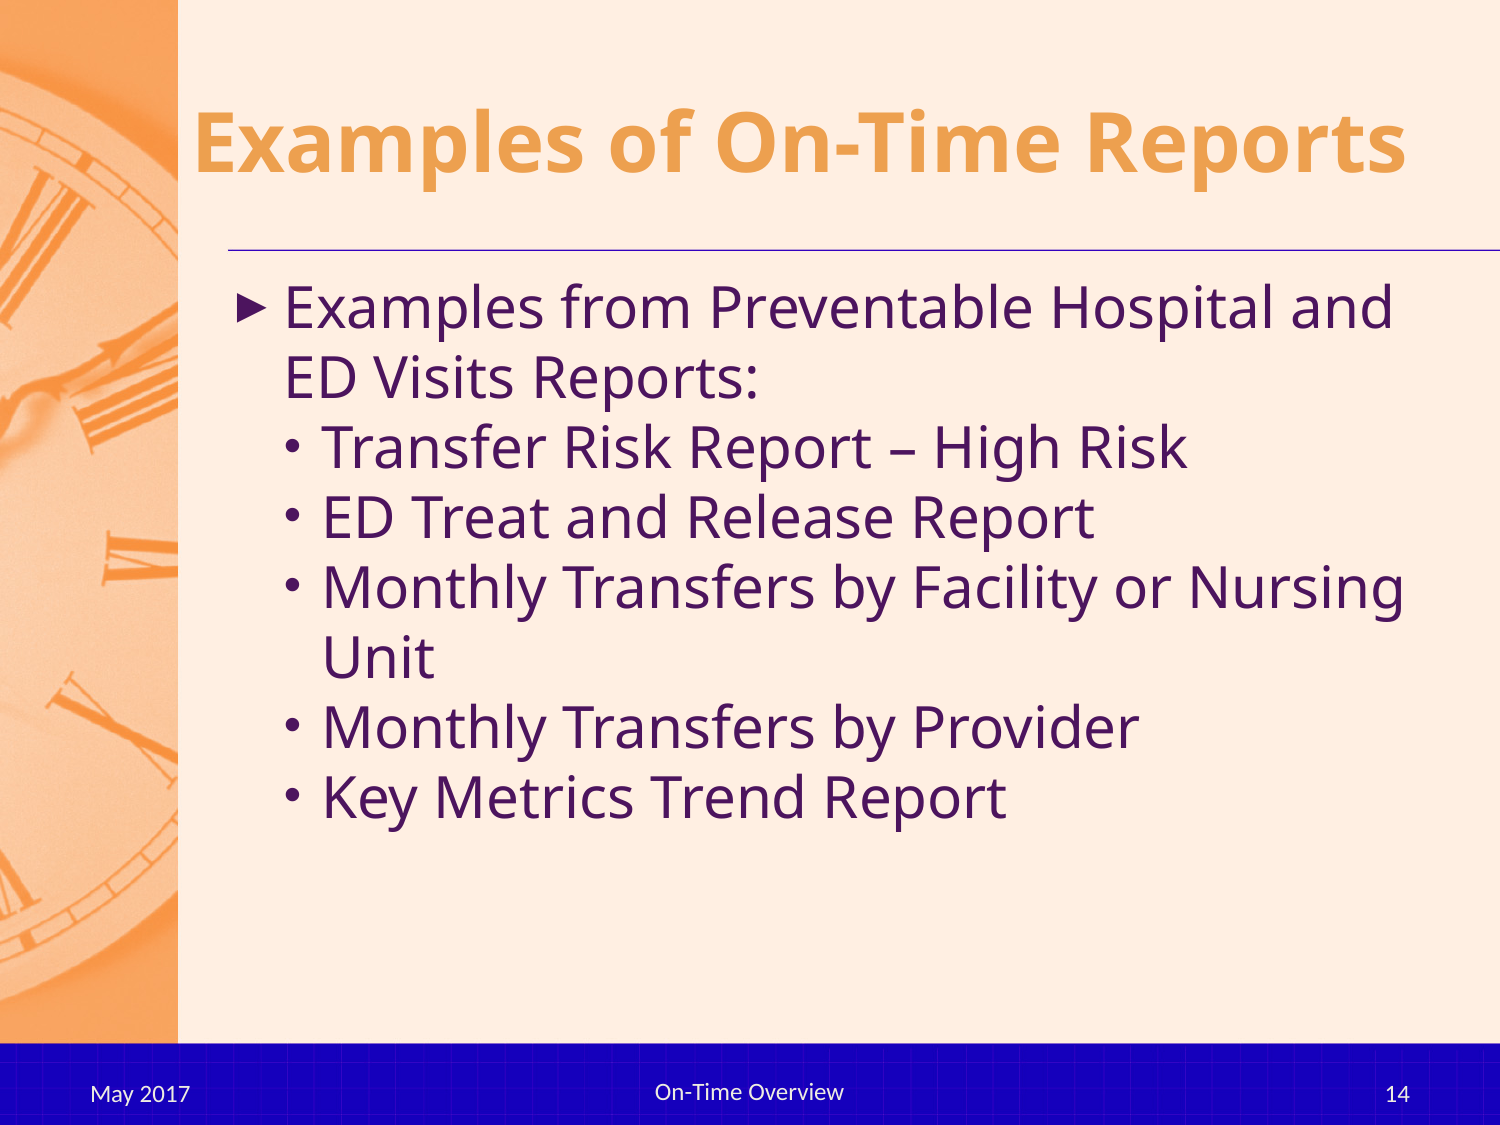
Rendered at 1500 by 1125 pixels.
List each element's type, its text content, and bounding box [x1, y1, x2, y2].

footer On-Time Overview [512, 1060, 988, 1121]
list Examples from Preventable Hospital and ED Visits Reports: Transfer Risk Report – High Risk ED Treat and Release Report Monthly Transfers by Facility or Nursing Unit Monthly Transfers by Provider Key Metrics Trend Report [212, 262, 1425, 1005]
title Examples of On-Time Reports [174, 45, 1425, 233]
slide_number 14 [1074, 1062, 1425, 1122]
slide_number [75, 1062, 425, 1122]
picture [0, 0, 1500, 1125]
